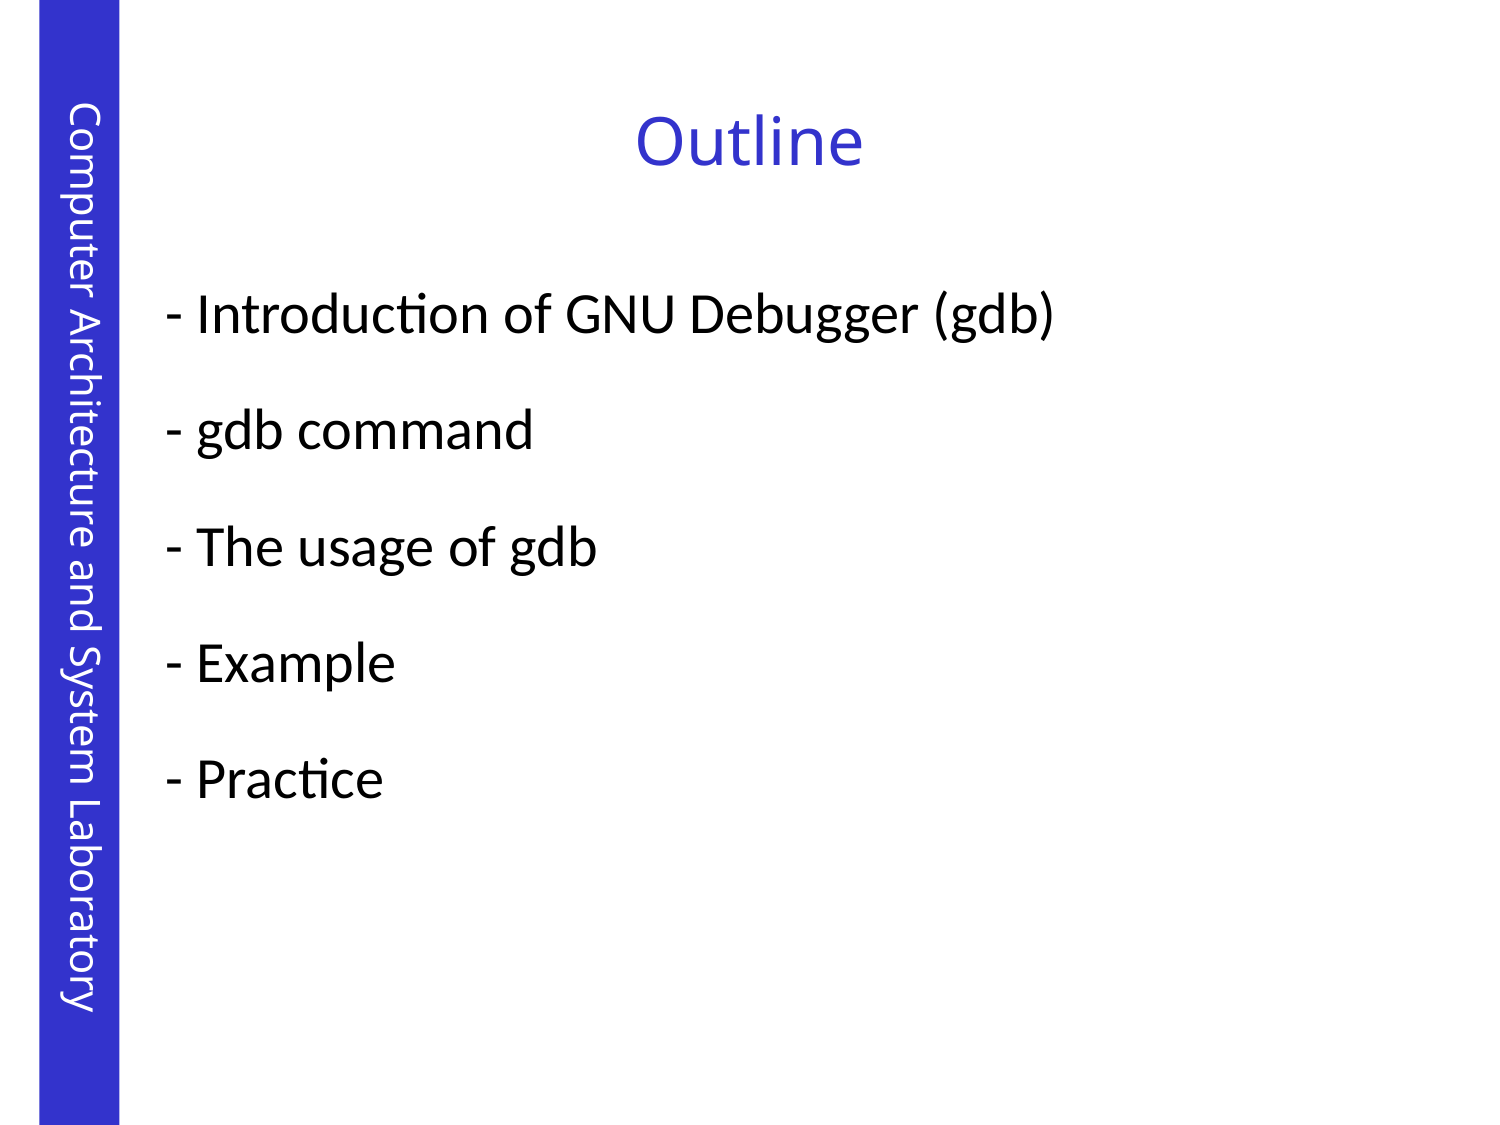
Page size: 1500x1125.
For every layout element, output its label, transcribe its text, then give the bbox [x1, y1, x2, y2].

text_box Outline [74, 45, 1425, 233]
text_box - Introduction of GNU Debugger (gdb) - gdb command - The usage of gdb - Example - Practice [150, 232, 1500, 975]
